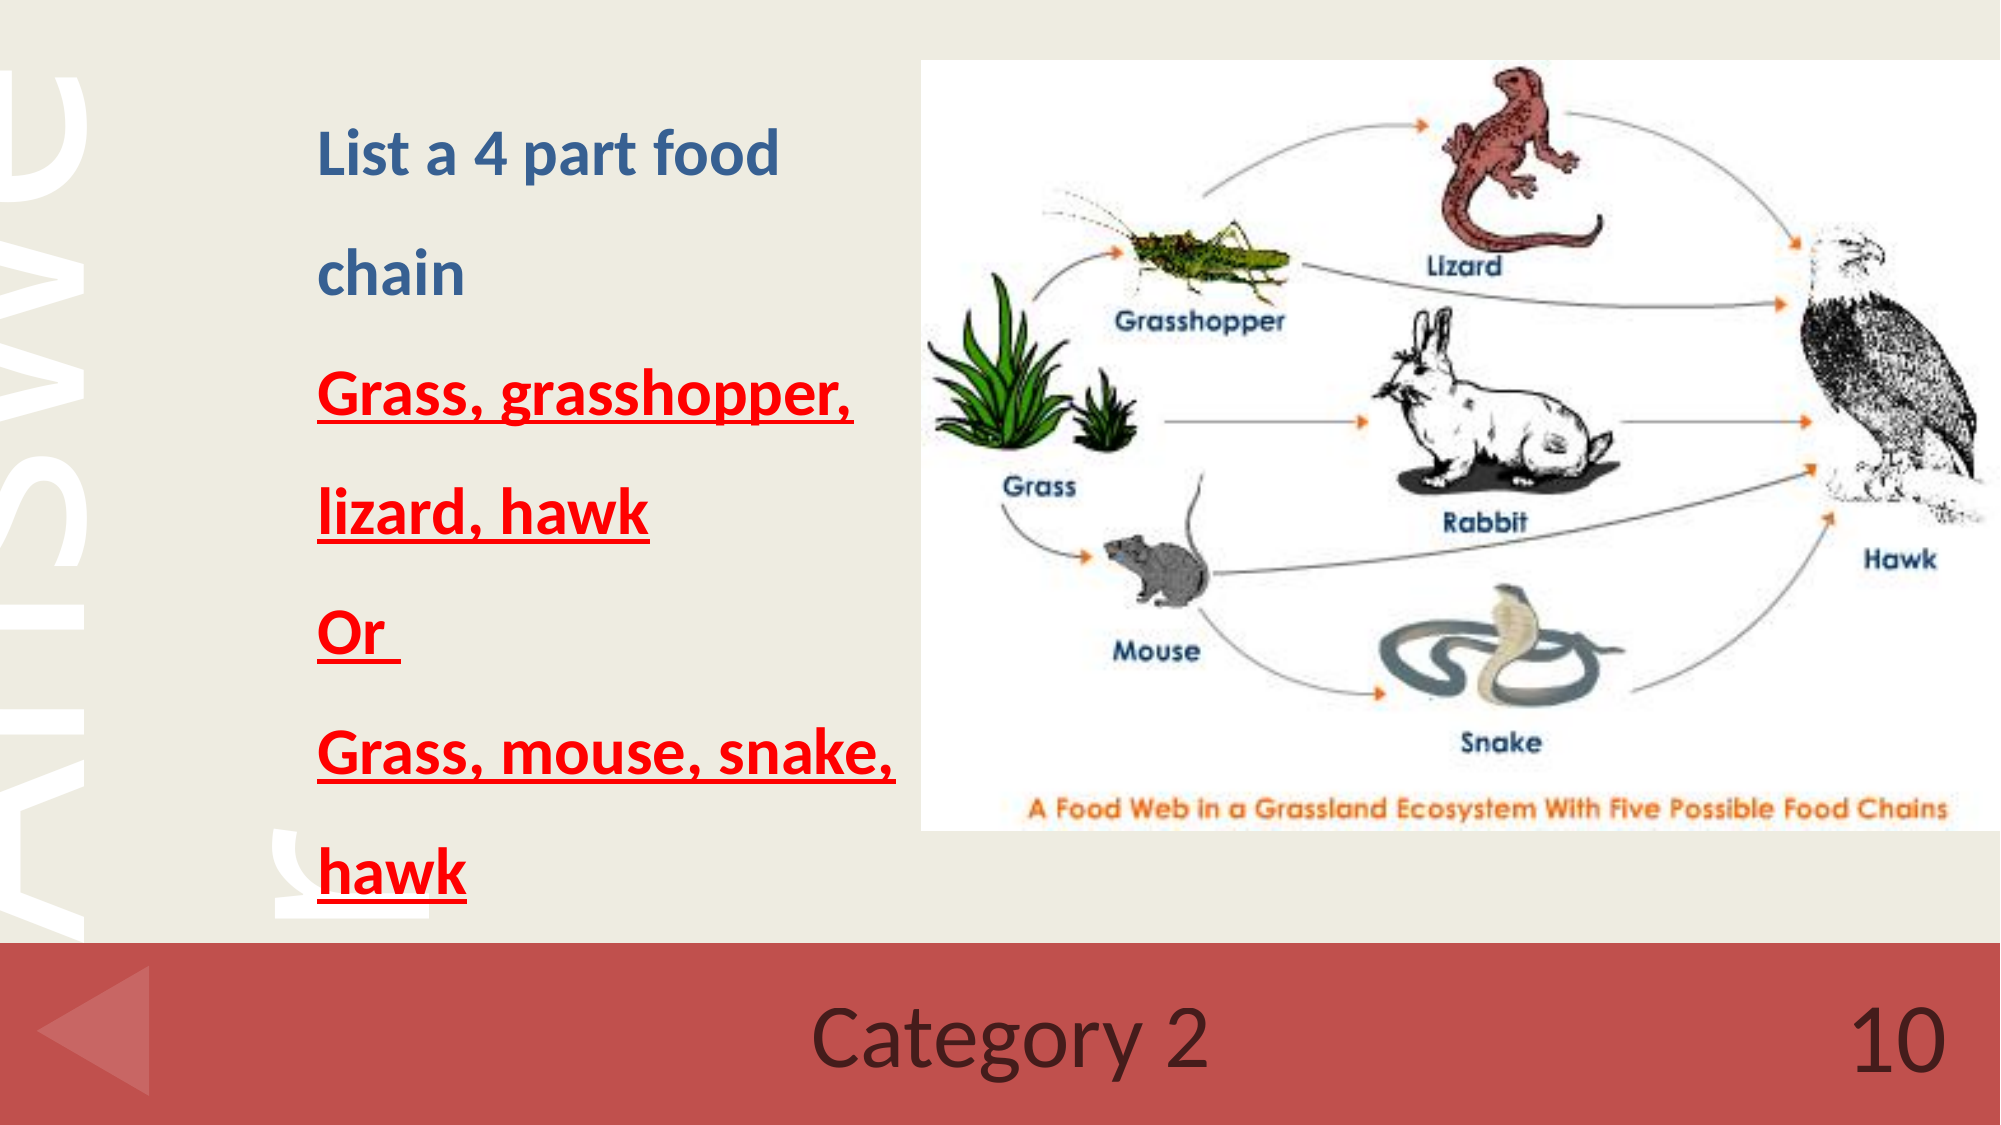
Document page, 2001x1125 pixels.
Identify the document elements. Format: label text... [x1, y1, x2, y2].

picture [921, 60, 2000, 831]
list List a 4 part food chain Grass, grasshopper, lizard, hawk Or Grass, mouse, snake, hawk [302, 157, 916, 820]
list 10 [1912, 967, 1963, 1097]
title Category 2 [111, 937, 1912, 1125]
